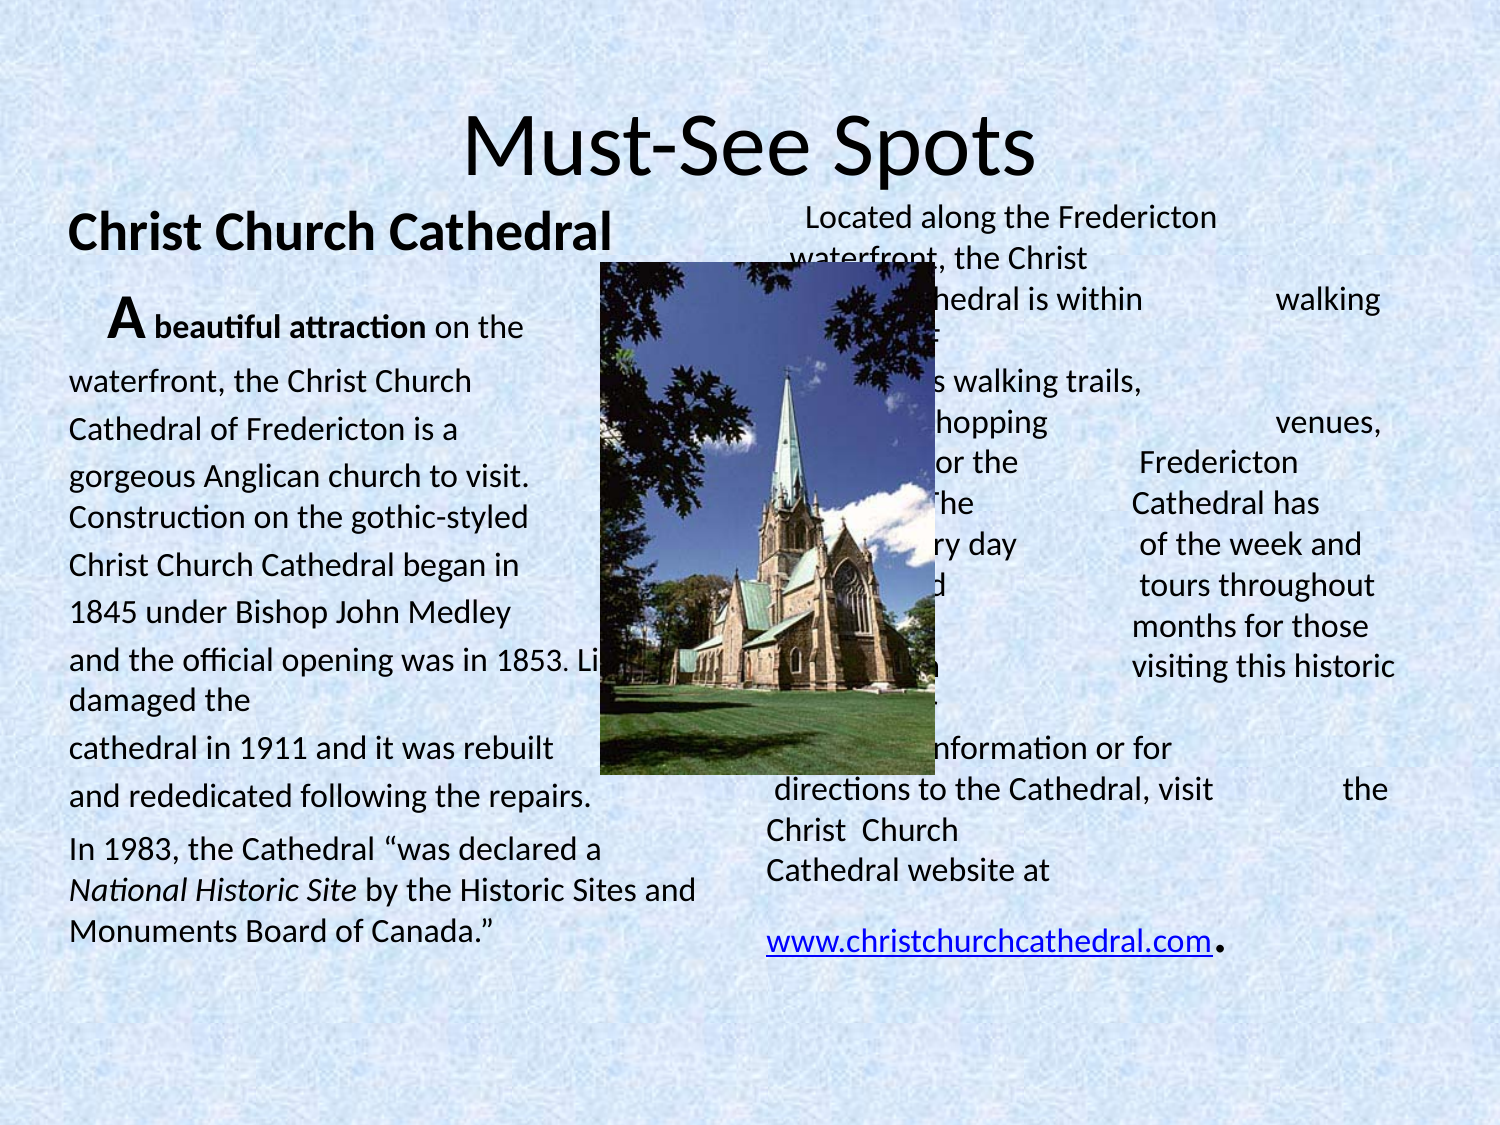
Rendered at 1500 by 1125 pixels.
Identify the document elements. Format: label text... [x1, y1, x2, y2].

picture [599, 262, 935, 776]
picture [0, 0, 1500, 1125]
title Must-See Spots [75, 45, 1425, 187]
list Christ Church Cathedral A beautiful attraction on the waterfront, the Christ Church Cathedral of Fredericton is a gorgeous Anglican church to visit. Construction on the gothic-styled Christ Church Cathedral began in 1845 under Bishop John Medley and the official opening was in 1853. Lightning damaged the cathedral in 1911 and it was rebuilt and rededicated following the repairs. In 1983, the Cathedral “was declared a National Historic Site by the Historic Sites and Monuments Board of Canada.” Located along the Fredericton waterfront, the Christ Church Cathedral is within walking distance of F Fredericton’s walking trails, downtown shopping venues, art galleries or the Fredericton playhouse. The Cathedral has services every day of the week and offers guided tours throughout the summer months for those interested in visiting this historic building. For more information or for directions to the Cathedral, visit the Christ Church Cathedral website at www.christchurchcathedral.com. [0, 187, 1425, 980]
